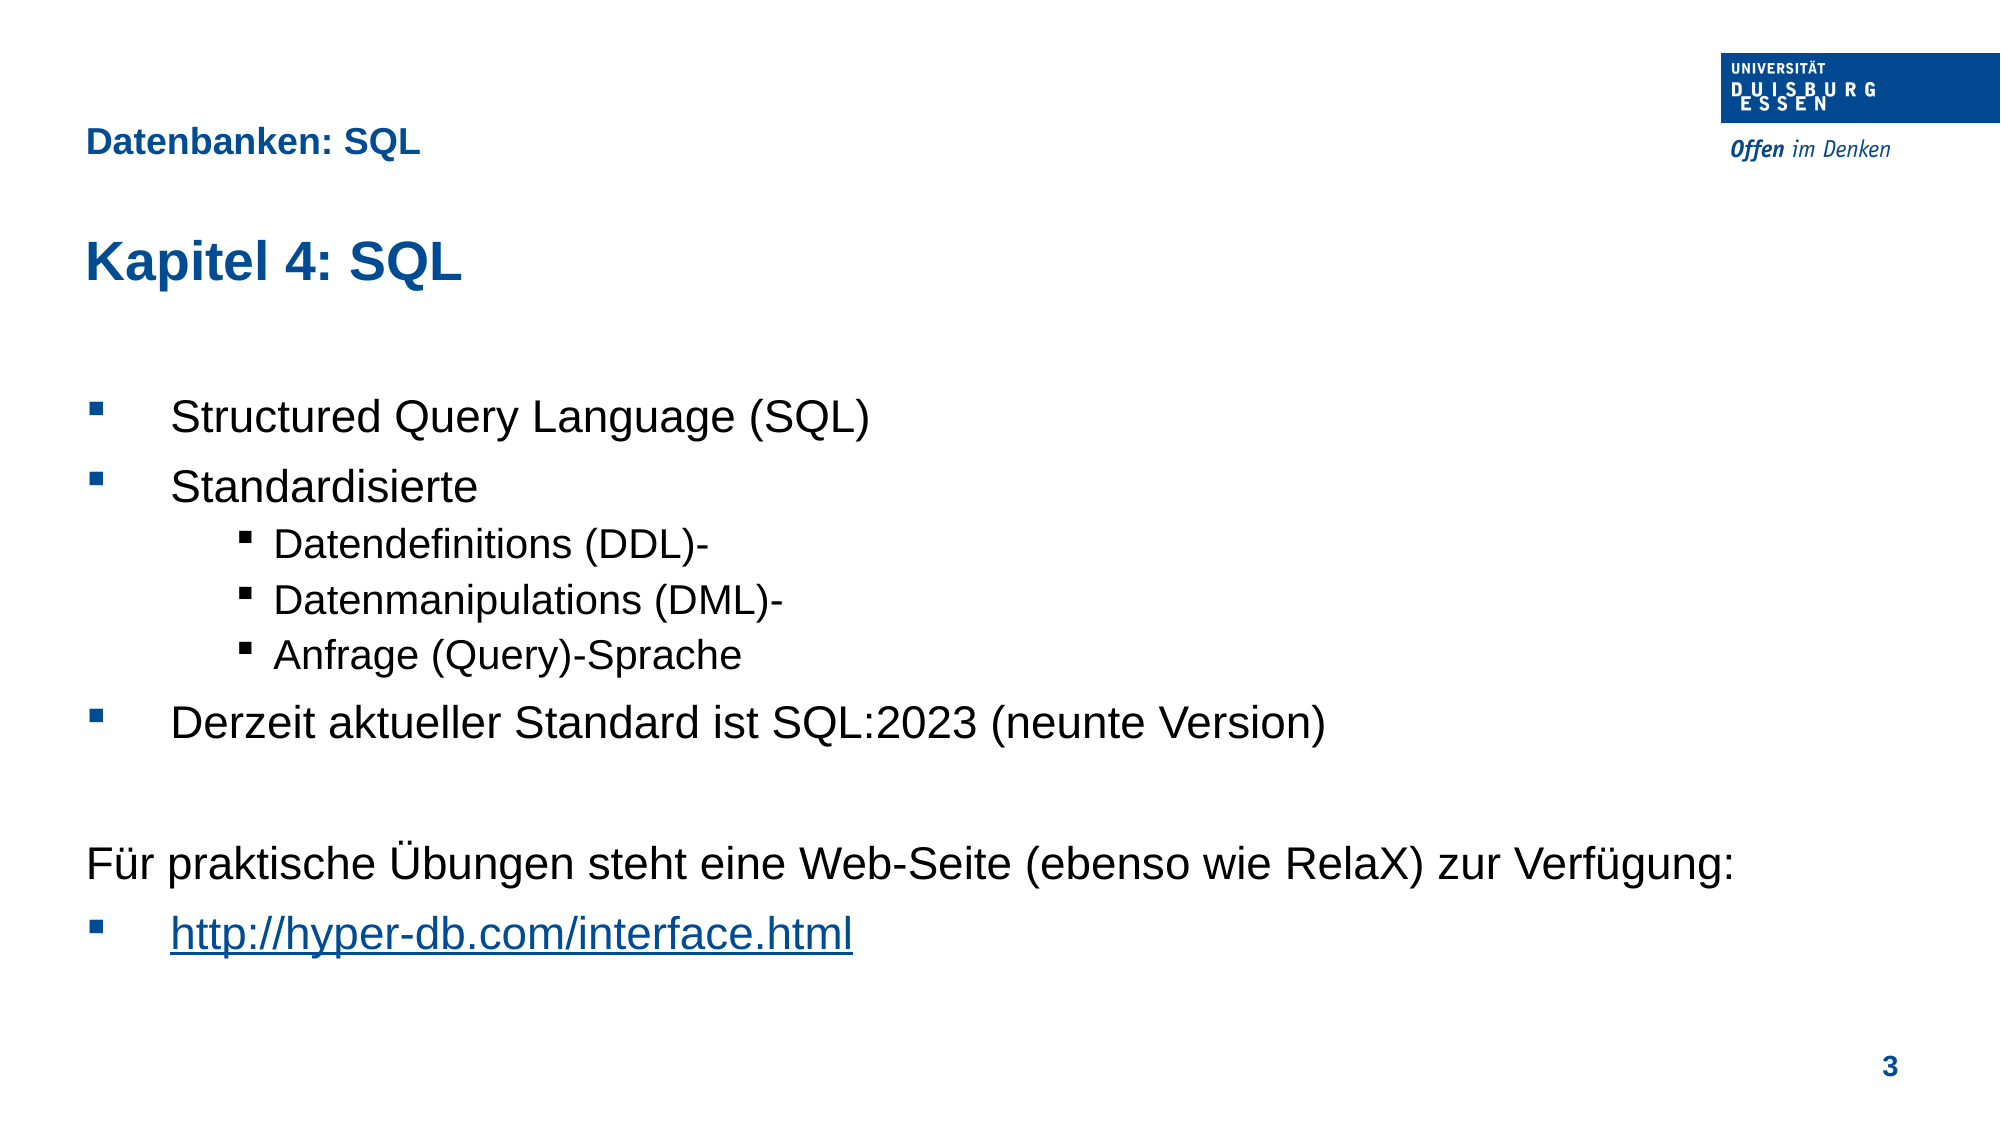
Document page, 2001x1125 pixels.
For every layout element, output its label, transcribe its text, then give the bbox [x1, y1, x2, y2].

picture [1721, 53, 2000, 162]
list Datenbanken: SQL [85, 121, 1696, 163]
slide_number 3 [1677, 1039, 1914, 1081]
list Structured Query Language (SQL) Standardisierte Datendefinitions (DDL)- Datenmanipulations (DML)- Anfrage (Query)-Sprache Derzeit aktueller Standard ist SQL:2023 (neunte Version) Für praktische Übungen steht eine Web-Seite (ebenso wie RelaX) zur Verfügung: http://hyper-db.com/interface.html [85, 385, 1915, 1040]
list Kapitel 4: SQL [85, 225, 1696, 301]
